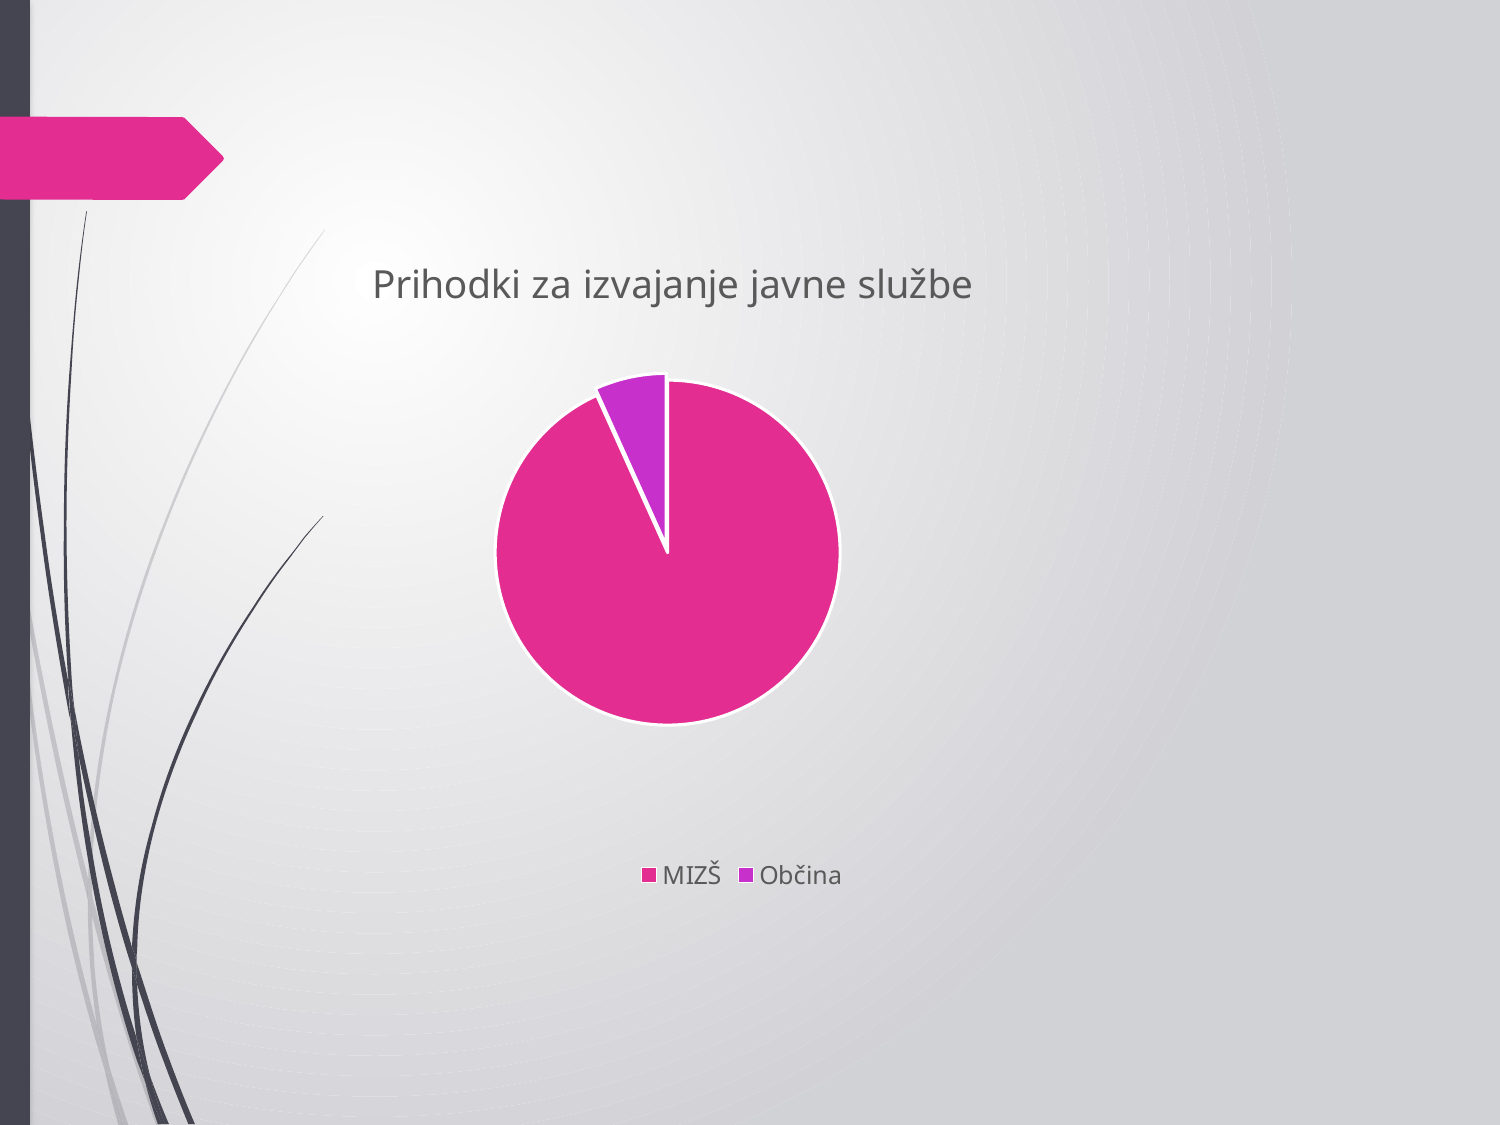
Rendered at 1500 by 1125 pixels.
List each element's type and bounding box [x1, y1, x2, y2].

chart [241, 231, 1243, 899]
